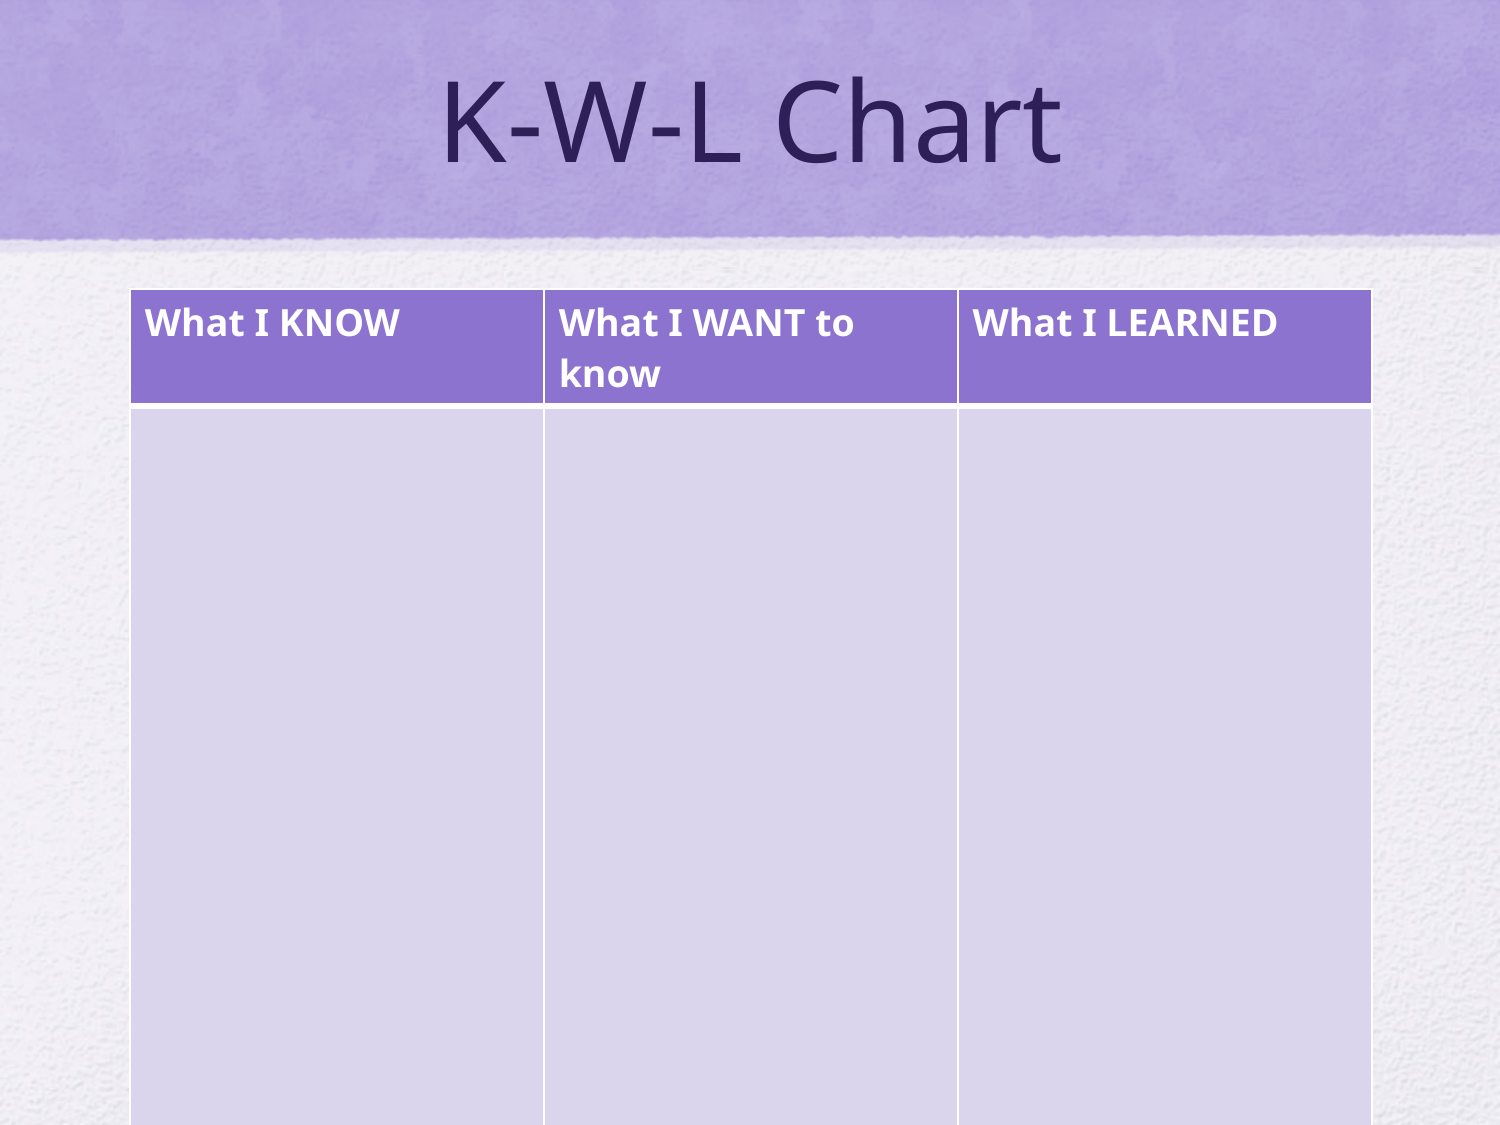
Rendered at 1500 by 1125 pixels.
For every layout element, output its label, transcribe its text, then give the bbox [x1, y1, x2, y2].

table_header What I KNOW [131, 290, 543, 403]
table_cell [131, 409, 543, 1125]
title K-W-L Chart [129, 6, 1372, 239]
table_cell [545, 409, 957, 1125]
table_header What I LEARNED [959, 290, 1371, 403]
table_header What I WANT to know [545, 290, 957, 403]
picture [0, 225, 1500, 1125]
table_cell [959, 409, 1371, 1125]
